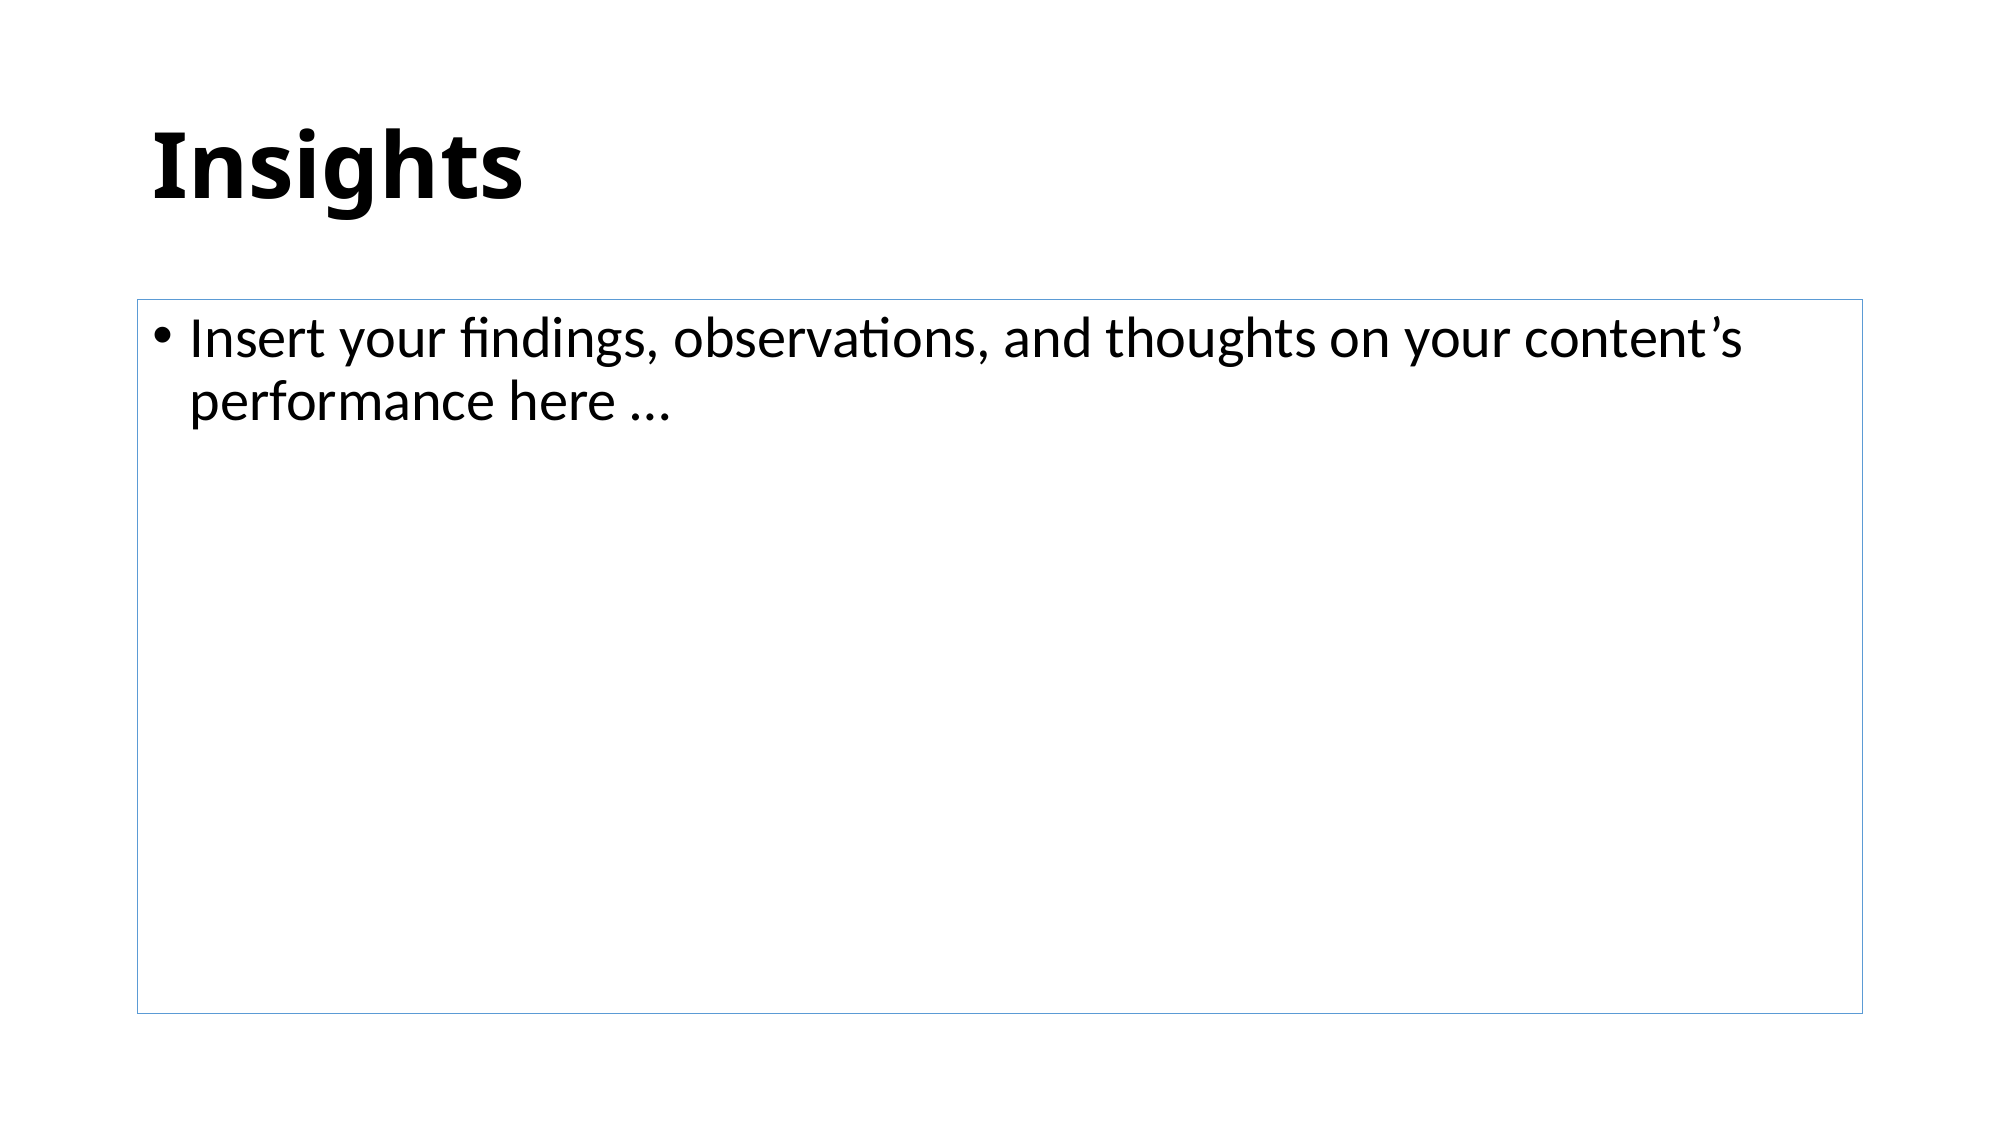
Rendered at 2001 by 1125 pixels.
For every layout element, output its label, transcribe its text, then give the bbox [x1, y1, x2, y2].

title Insights [137, 59, 1863, 278]
list Insert your findings, observations, and thoughts on your content’s performance here … [137, 299, 1863, 1014]
